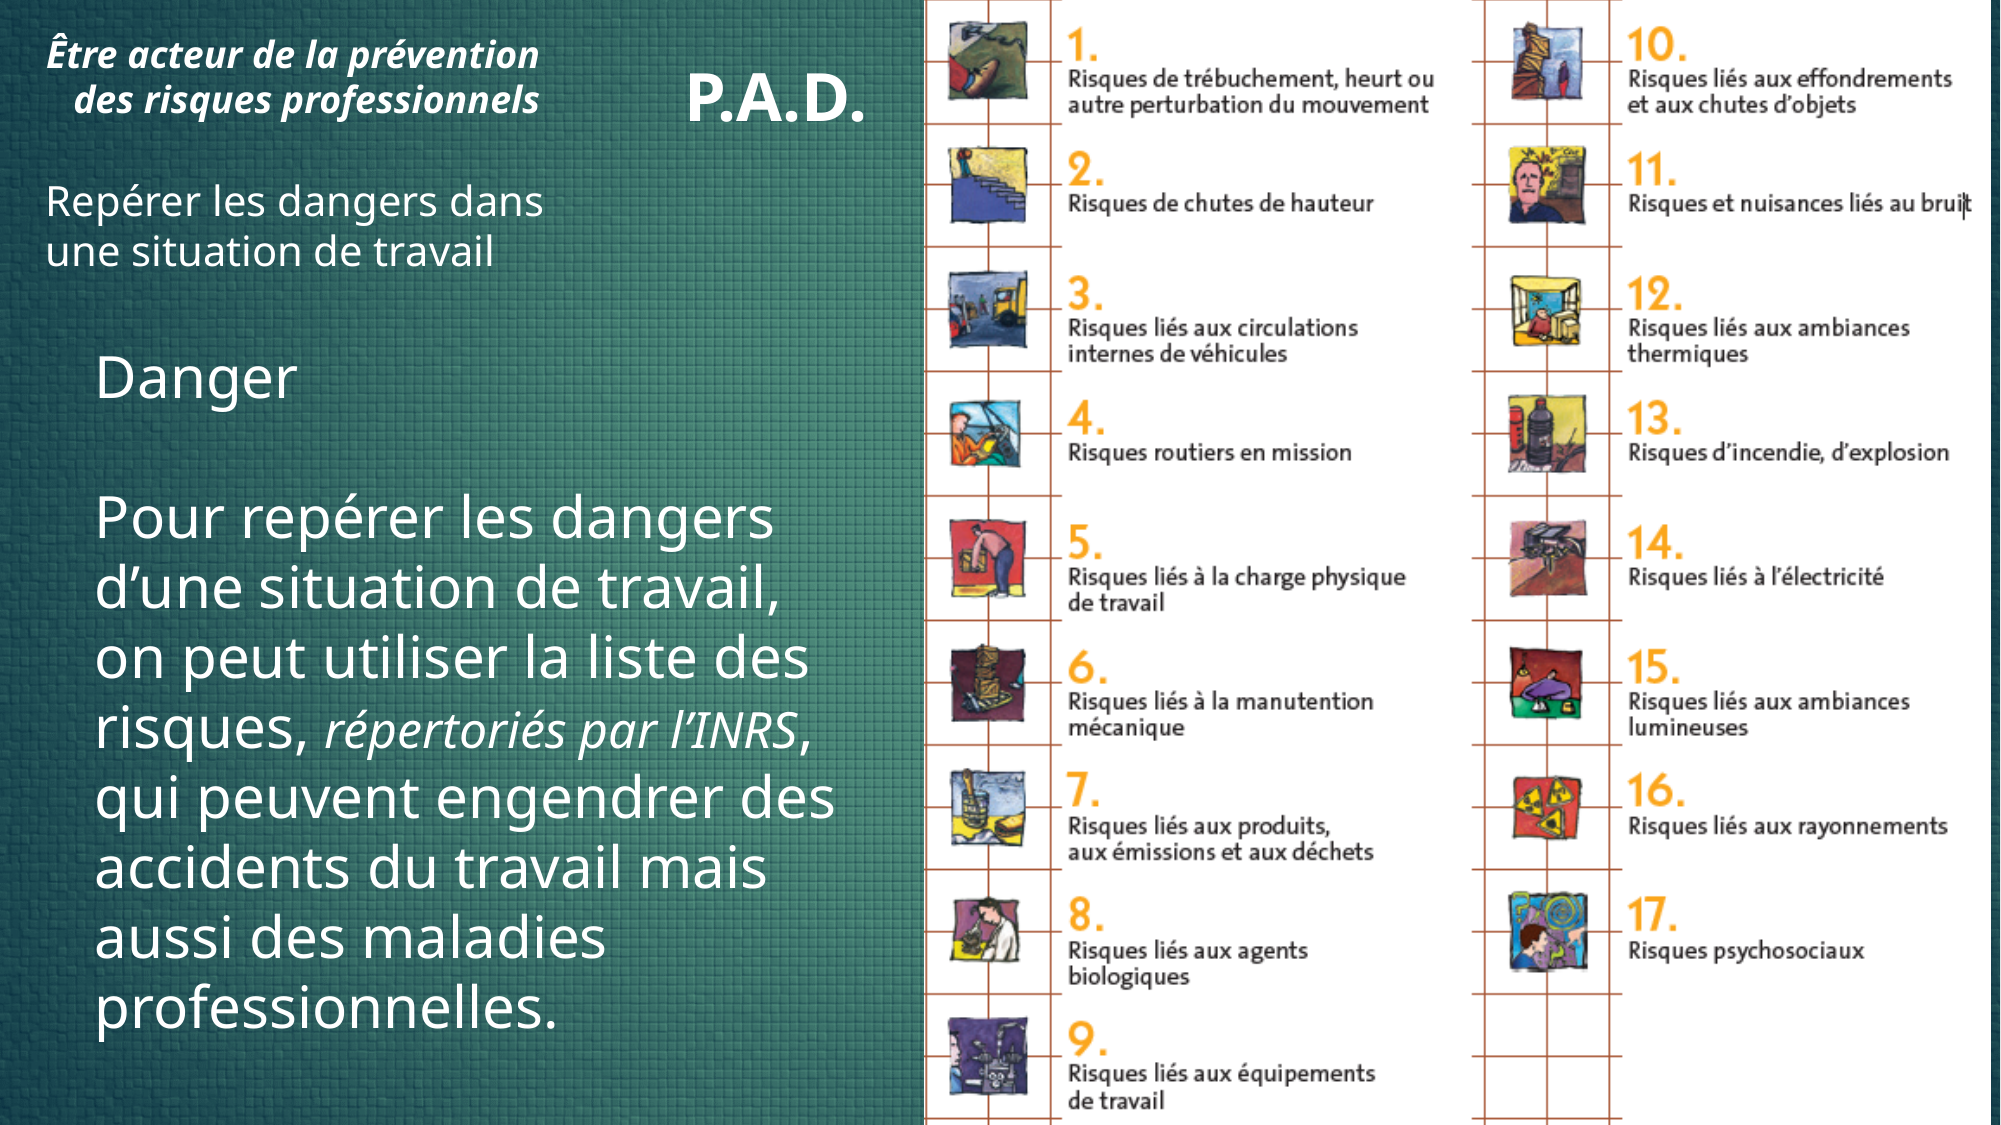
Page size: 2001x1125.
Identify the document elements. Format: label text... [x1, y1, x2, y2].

text_box P.A.D. [648, 47, 903, 142]
text_box Être acteur de la prévention des risques professionnels [9, 23, 556, 128]
picture [924, 0, 1991, 1125]
text_box Danger Pour repérer les dangers d’une situation de travail, on peut utiliser la liste des risques, répertoriés par l’INRS, qui peuvent engendrer des accidents du travail mais aussi des maladies professionnelles. [80, 333, 873, 1048]
text_box Repérer les dangers dans une situation de travail [31, 167, 578, 283]
